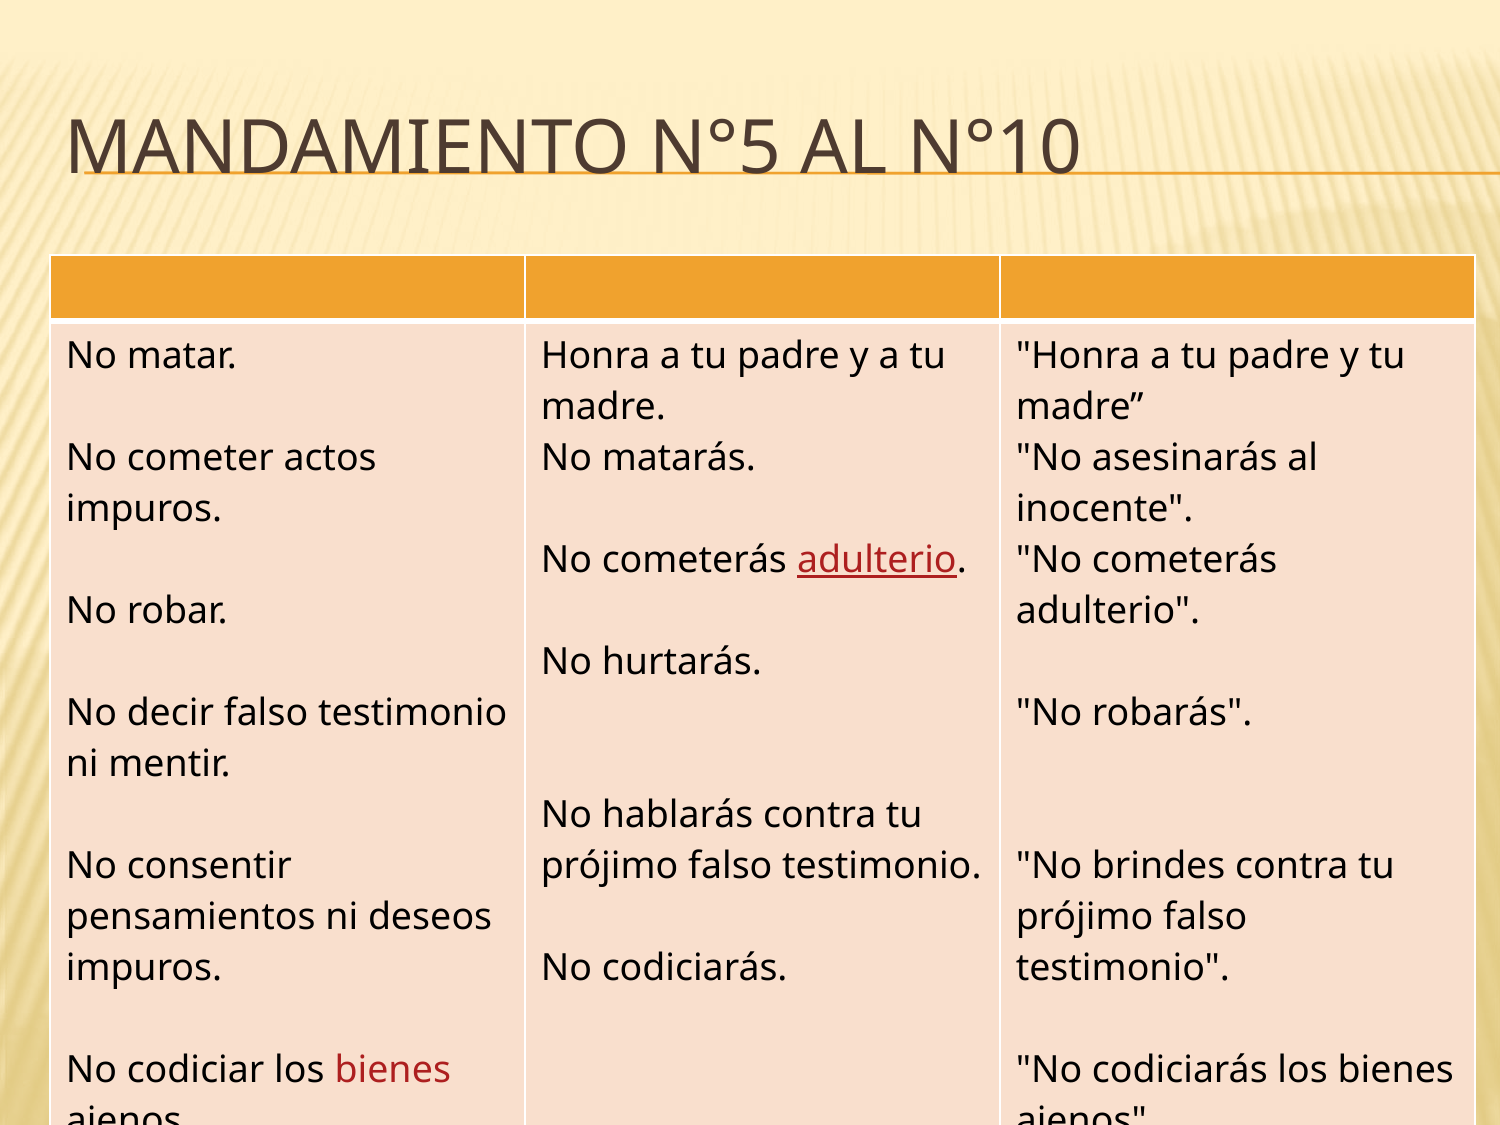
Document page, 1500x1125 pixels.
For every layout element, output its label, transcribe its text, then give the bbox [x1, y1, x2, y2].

table_header [526, 256, 999, 318]
table_cell "Honra a tu padre y tu madre” "No asesinarás al inocente". "No cometerás adulterio". "No robarás". "No brindes contra tu prójimo falso testimonio". "No codiciarás los bienes ajenos". [1001, 324, 1474, 1125]
table_header [51, 256, 524, 318]
table_cell Honra a tu padre y a tu madre. No matarás. No cometerás adulterio. No hurtarás. No hablarás contra tu prójimo falso testimonio. No codiciarás. [526, 324, 999, 1125]
title MANDAMIENTO N°5 AL N°10 [50, 75, 1475, 213]
table_header [1001, 256, 1474, 318]
table_cell No matar. No cometer actos impuros. No robar. No decir falso testimonio ni mentir. No consentir pensamientos ni deseos impuros. No codiciar los bienes ajenos [51, 324, 524, 1125]
